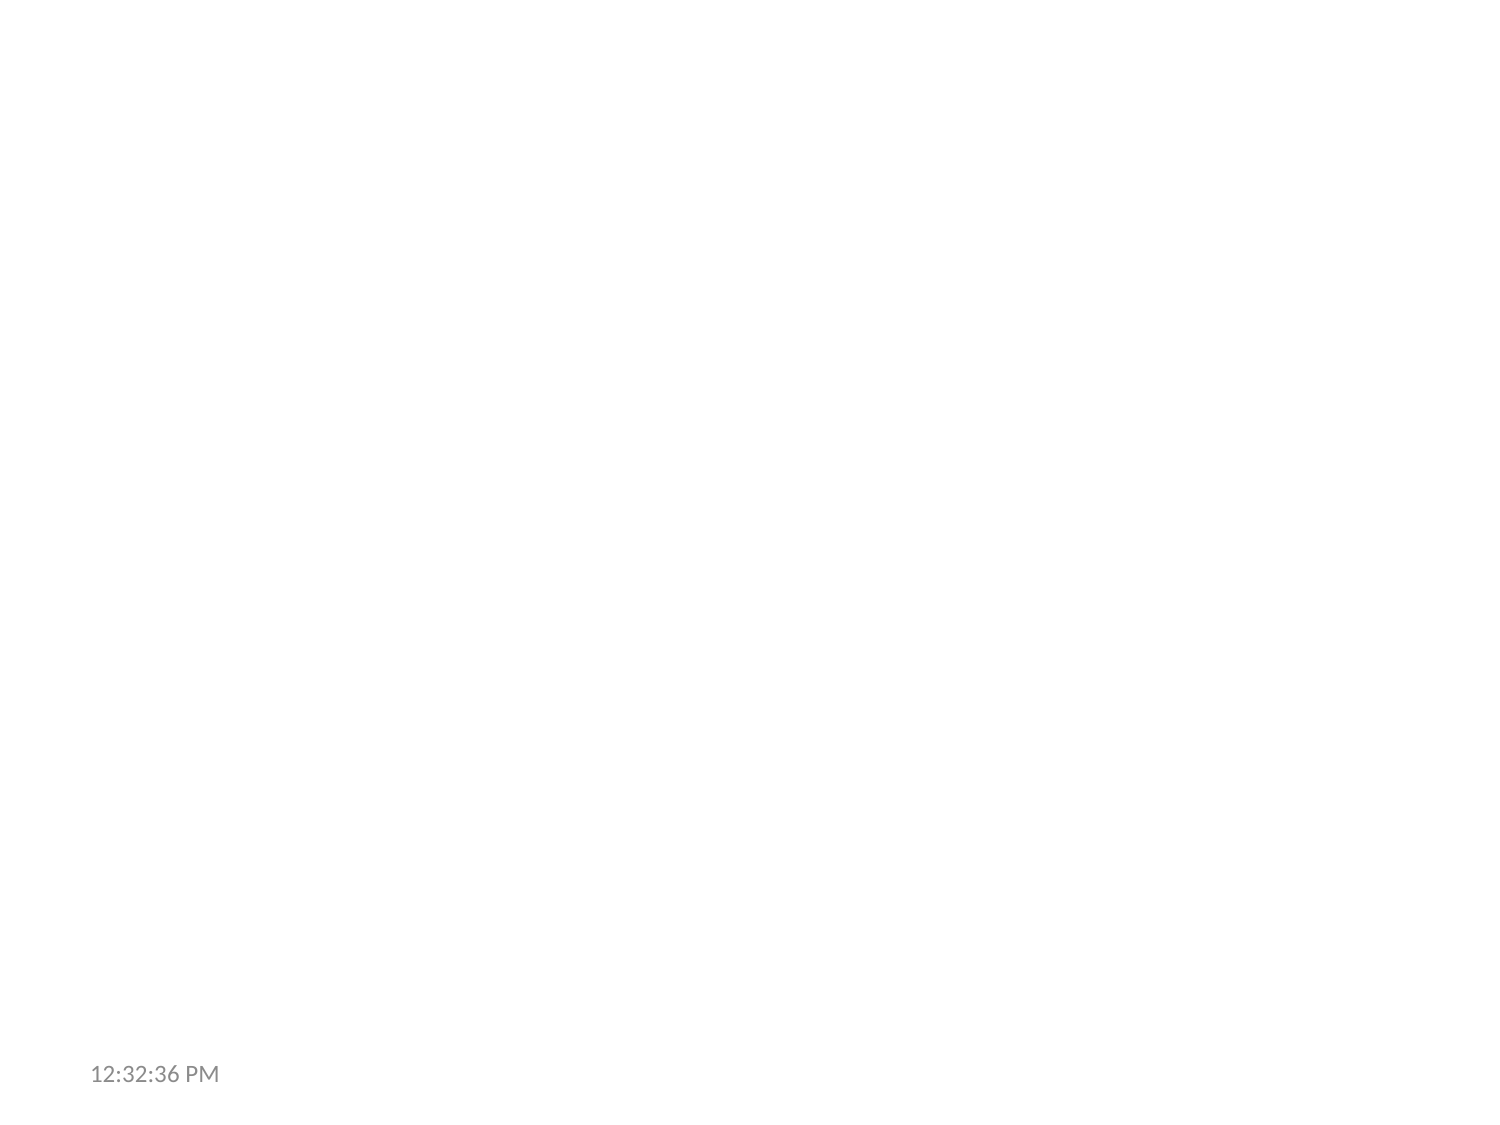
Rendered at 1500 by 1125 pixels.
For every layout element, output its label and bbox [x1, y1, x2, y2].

slide_number [75, 1042, 425, 1103]
